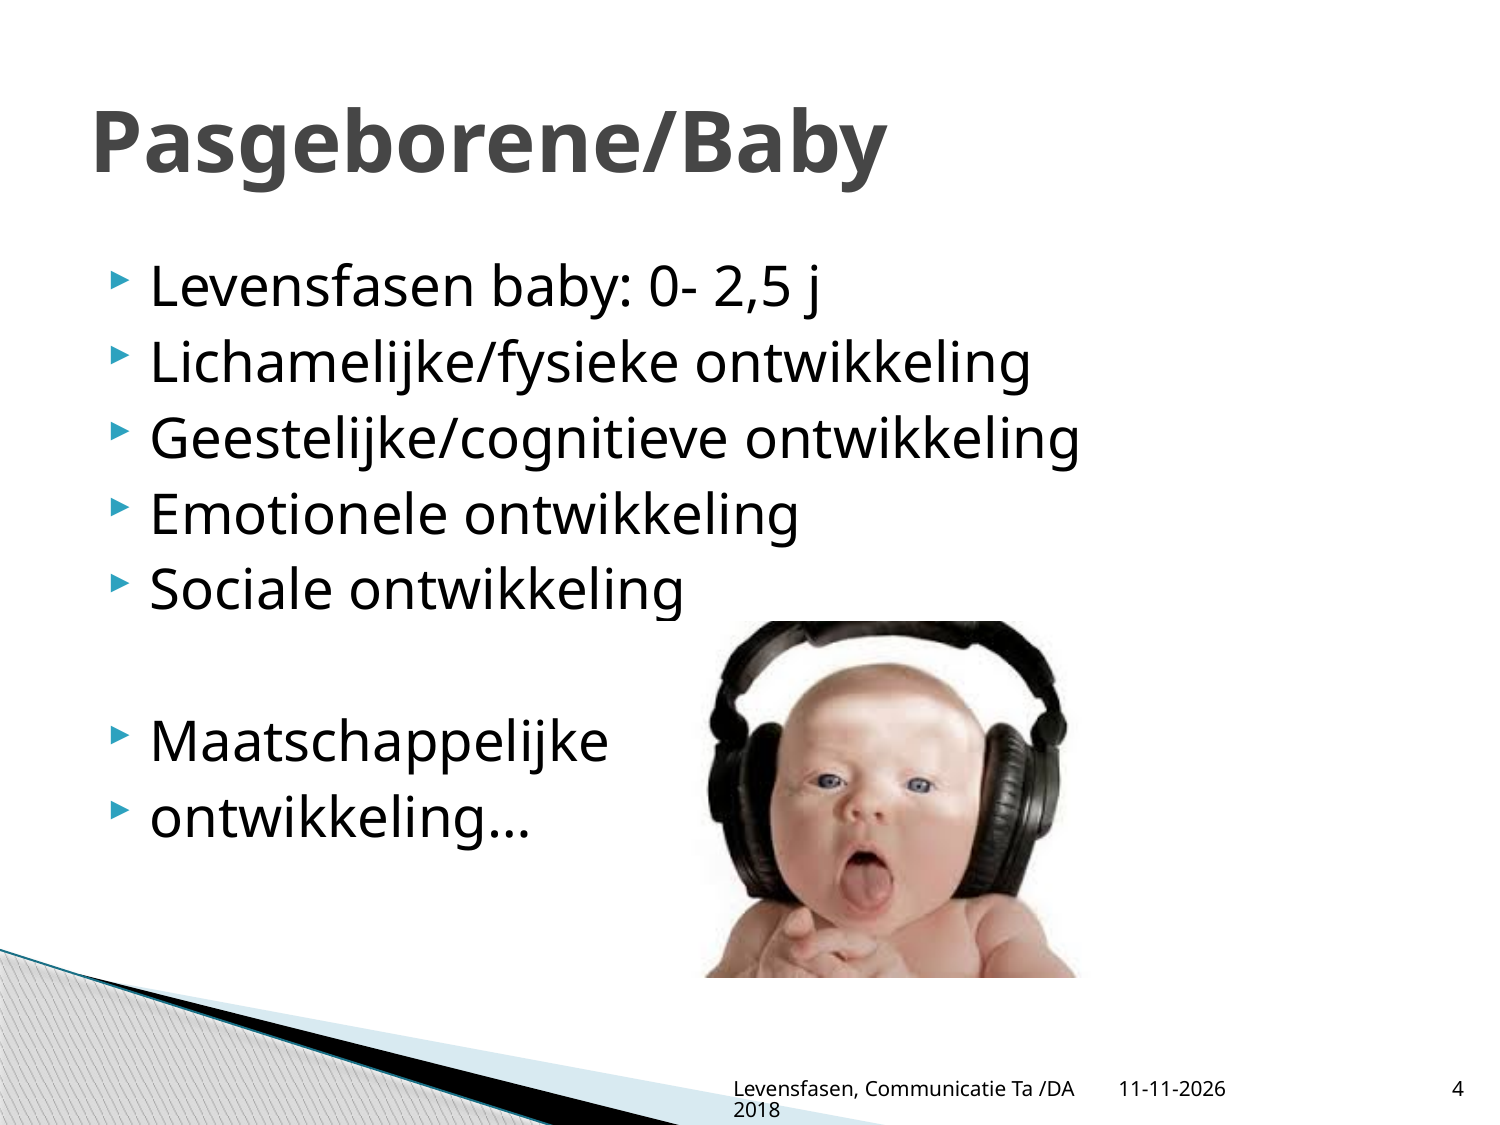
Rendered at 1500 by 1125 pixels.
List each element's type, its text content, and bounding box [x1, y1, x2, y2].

footer Levensfasen, Communicatie Ta /DA 2018 [718, 1051, 1105, 1112]
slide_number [1105, 1051, 1418, 1112]
title Pasgeborene/Baby [75, 45, 1425, 233]
slide_number 4 [1418, 1051, 1479, 1112]
list Levensfasen baby: 0- 2,5 j Lichamelijke/fysieke ontwikkeling Geestelijke/cognitieve ontwikkeling Emotionele ontwikkeling Sociale ontwikkeling Maatschappelijke ontwikkeling… [75, 243, 1425, 986]
picture [643, 621, 1112, 978]
